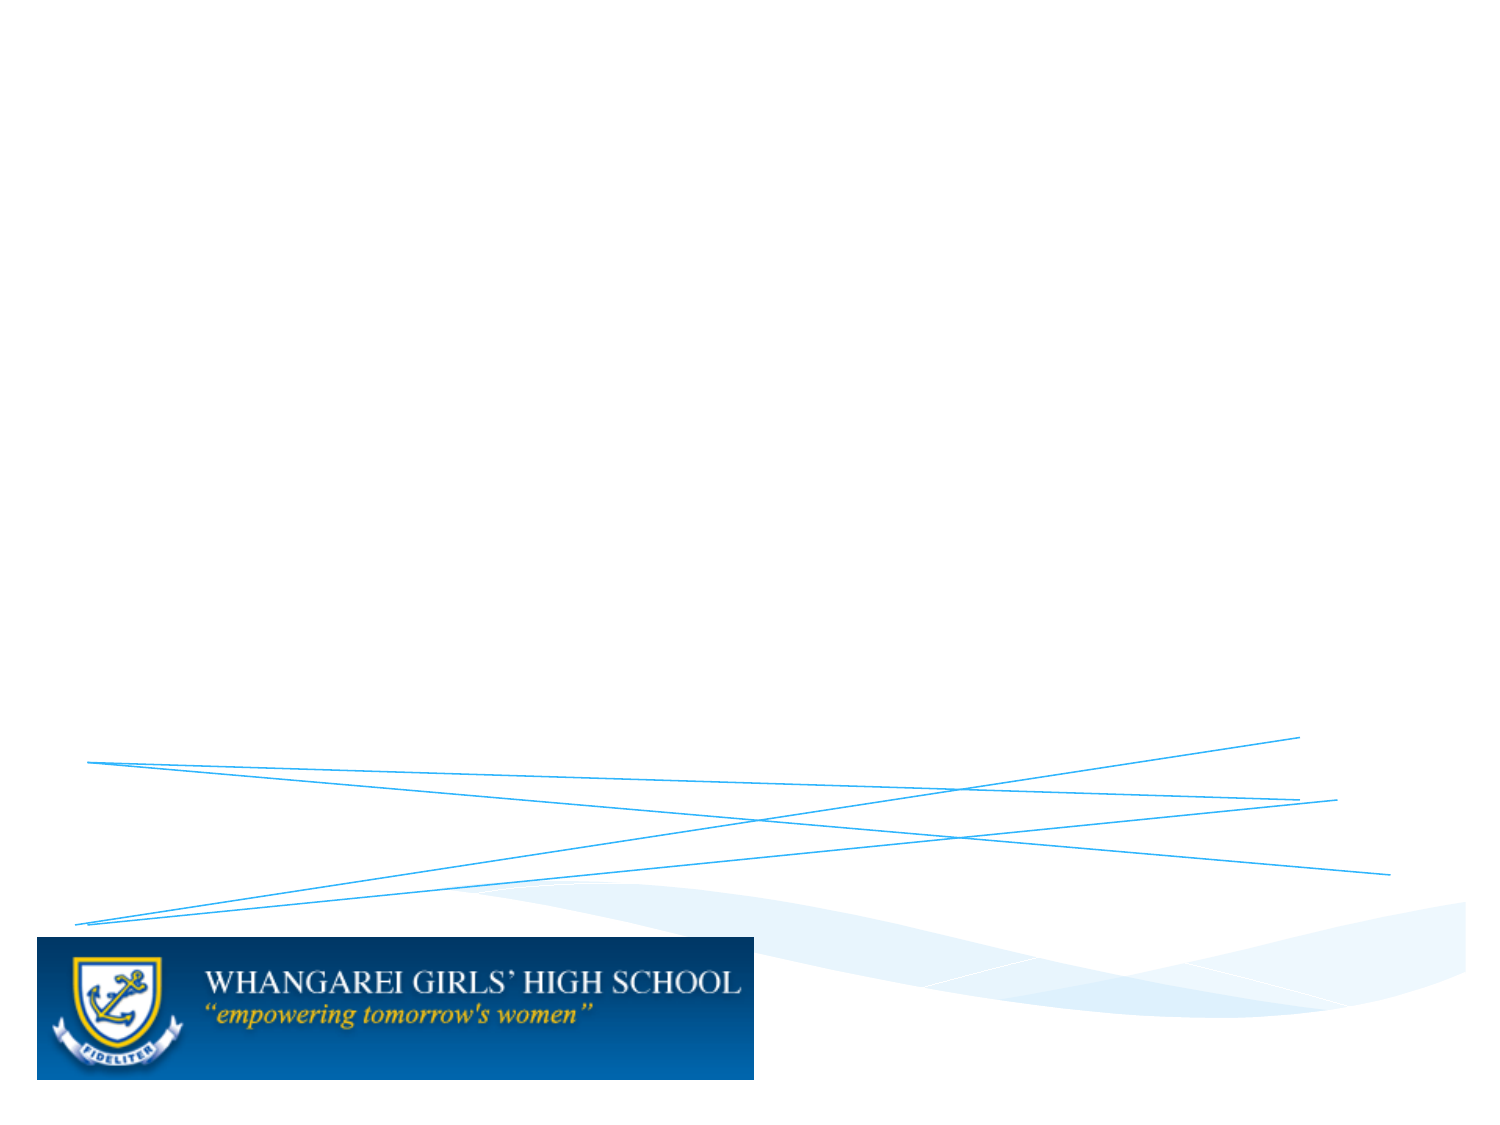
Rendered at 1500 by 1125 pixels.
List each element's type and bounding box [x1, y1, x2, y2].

text_box [87, 799, 1338, 926]
picture [37, 937, 754, 1080]
text_box [1302, 762, 1391, 876]
text_box [74, 737, 1301, 926]
text_box [87, 762, 1301, 799]
